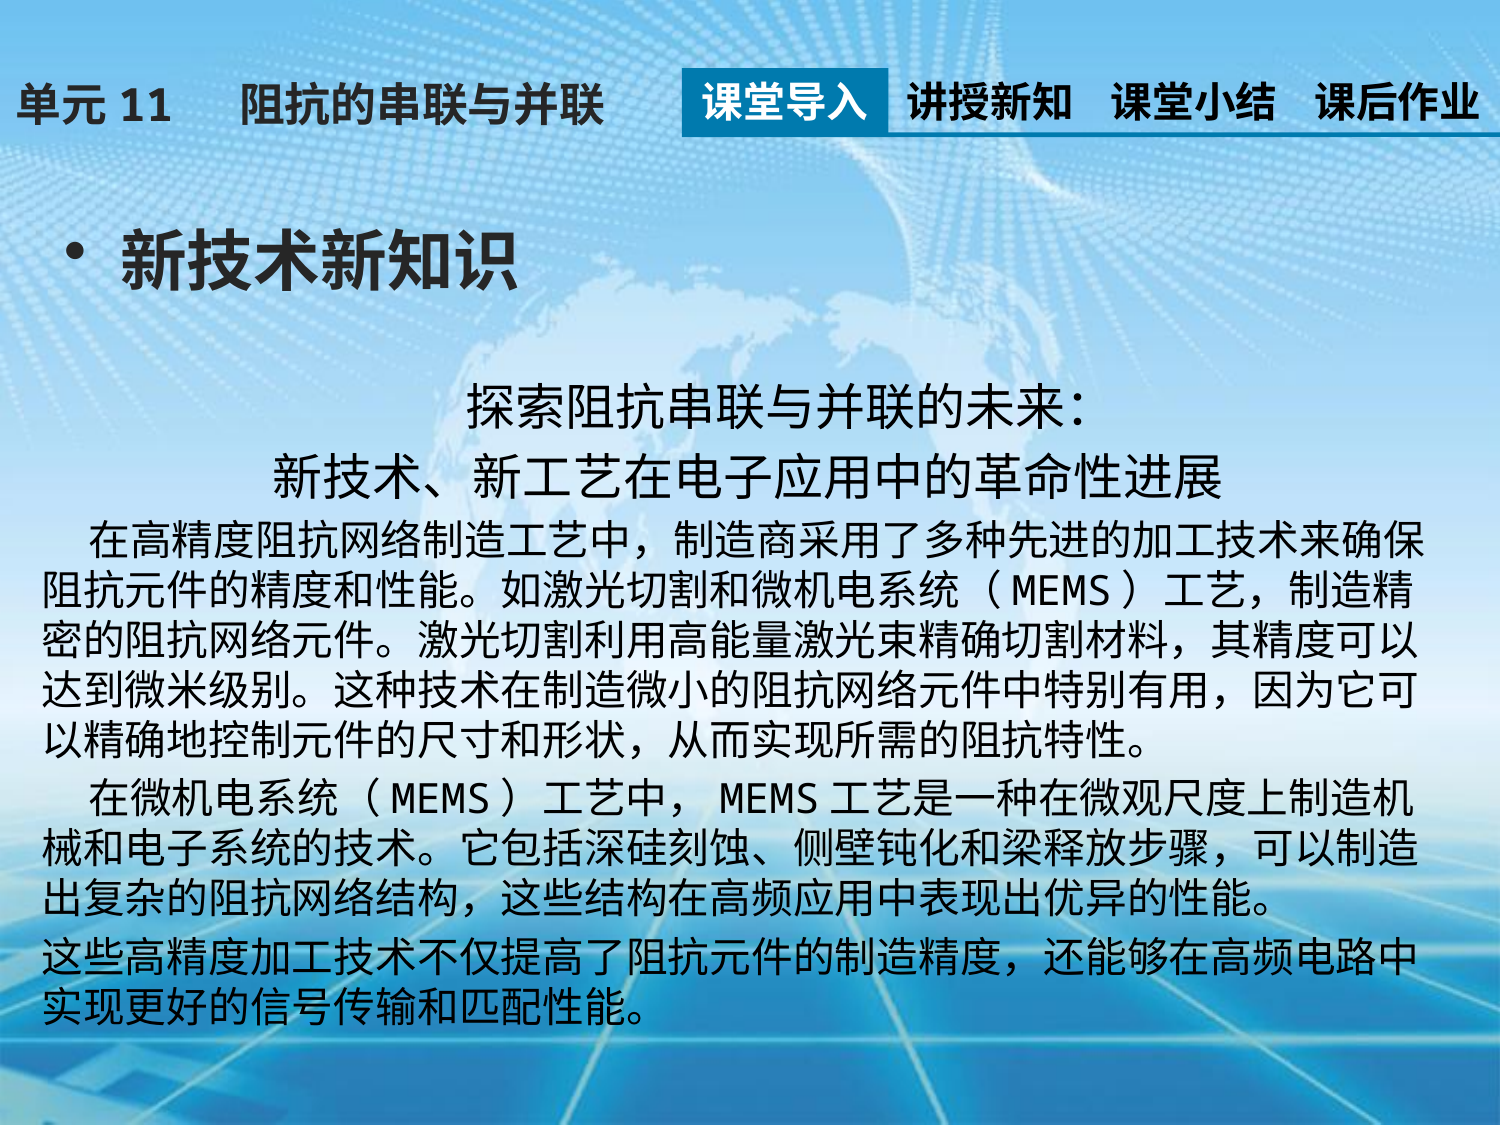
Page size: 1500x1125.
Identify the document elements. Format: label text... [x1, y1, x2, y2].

text_box 探索阻抗串联与并联的未来： 新技术、新工艺在电子应用中的革命性进展 在高精度阻抗网络制造工艺中，制造商采用了多种先进的加工技术来确保阻抗元件的精度和性能。如激光切割和微机电系统（MEMS）工艺，制造精密的阻抗网络元件。激光切割利用高能量激光束精确切割材料，其精度可以达到微米级别。这种技术在制造微小的阻抗网络元件中特别有用，因为它可以精确地控制元件的尺寸和形状，从而实现所需的阻抗特性。 在微机电系统（MEMS）工艺中，MEMS工艺是一种在微观尺度上制造机械和电子系统的技术。它包括深硅刻蚀、侧壁钝化和梁释放步骤，可以制造出复杂的阻抗网络结构，这些结构在高频应用中表现出优异的性能。 这些高精度加工技术不仅提高了阻抗元件的制造精度，还能够在高频电路中实现更好的信号传输和匹配性能。 [26, 368, 1470, 1073]
text_box 新技术新知识 [49, 211, 800, 306]
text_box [1, 67, 1500, 139]
picture [0, 0, 1500, 1125]
